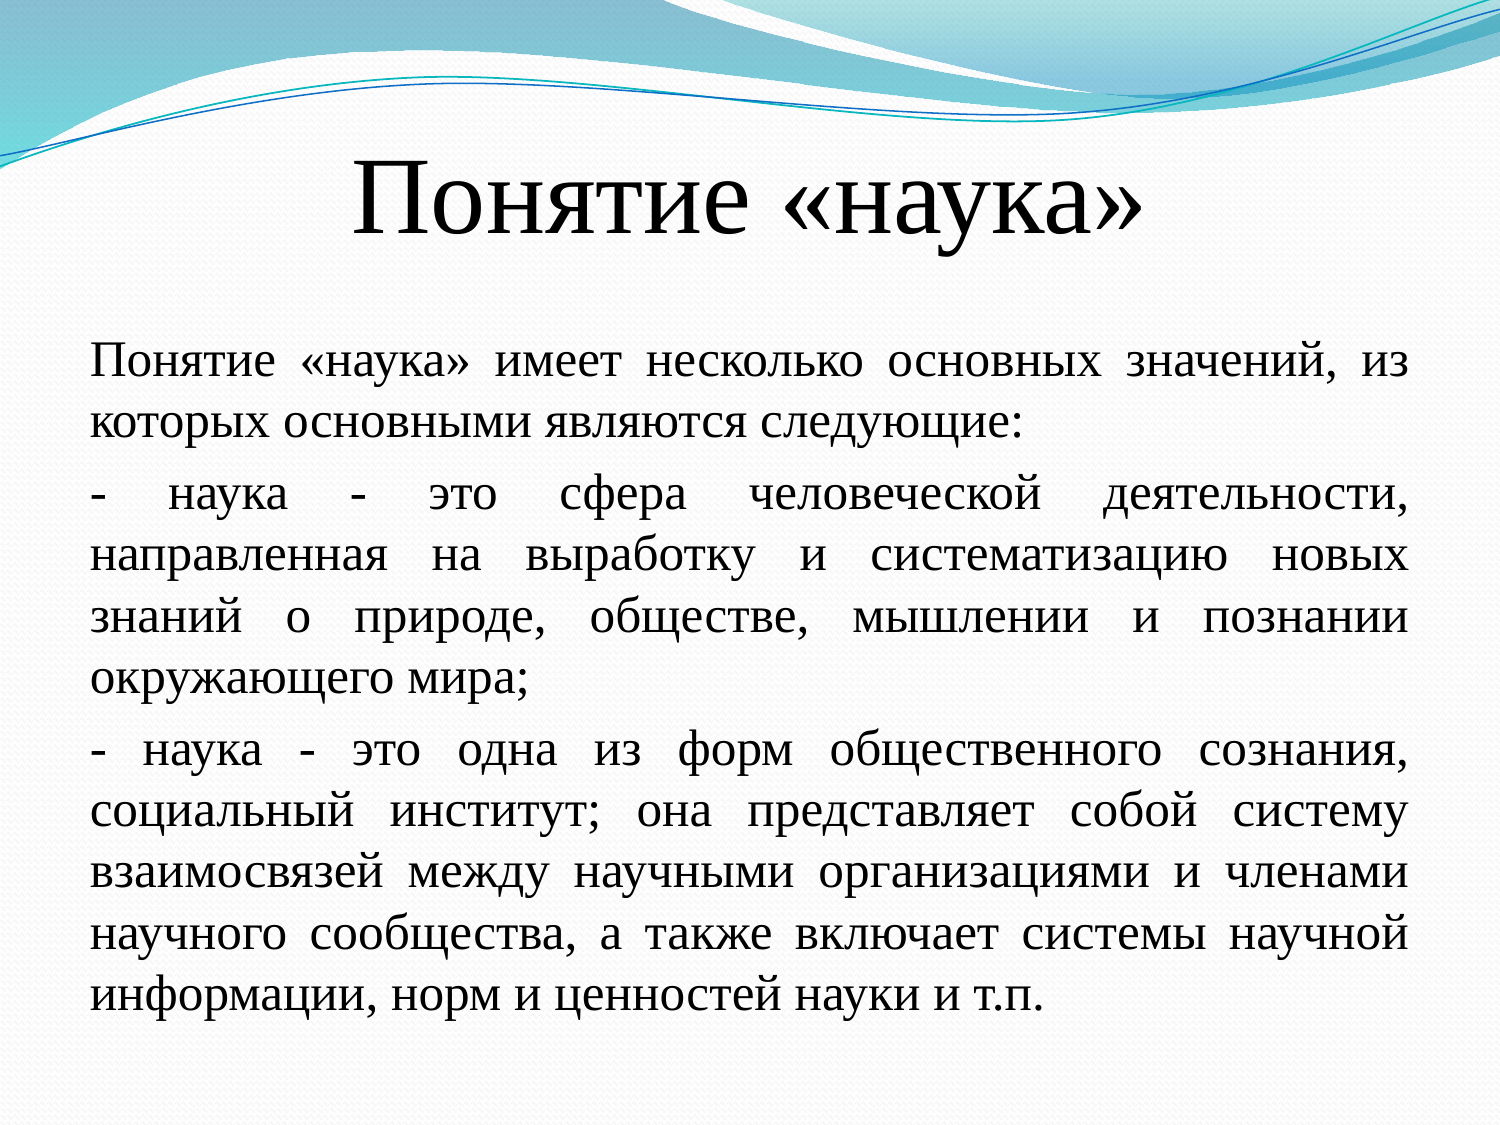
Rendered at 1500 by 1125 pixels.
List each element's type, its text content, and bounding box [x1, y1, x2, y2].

title Понятие «наука» [75, 115, 1425, 256]
list Понятие «наука» имеет несколько основных значений, из которых основными являются следующие: - наука - это сфера человеческой деятельности, направленная на выработку и систематизацию новых знаний о природе, обществе, мышлении и познании окружающего мира; - наука - это одна из форм общественного сознания, социальный институт; она представляет собой систему взаимосвязей между научными организациями и членами научного сообщества, а также включает системы научной информации, норм и ценностей науки и т.п. [75, 317, 1425, 1038]
